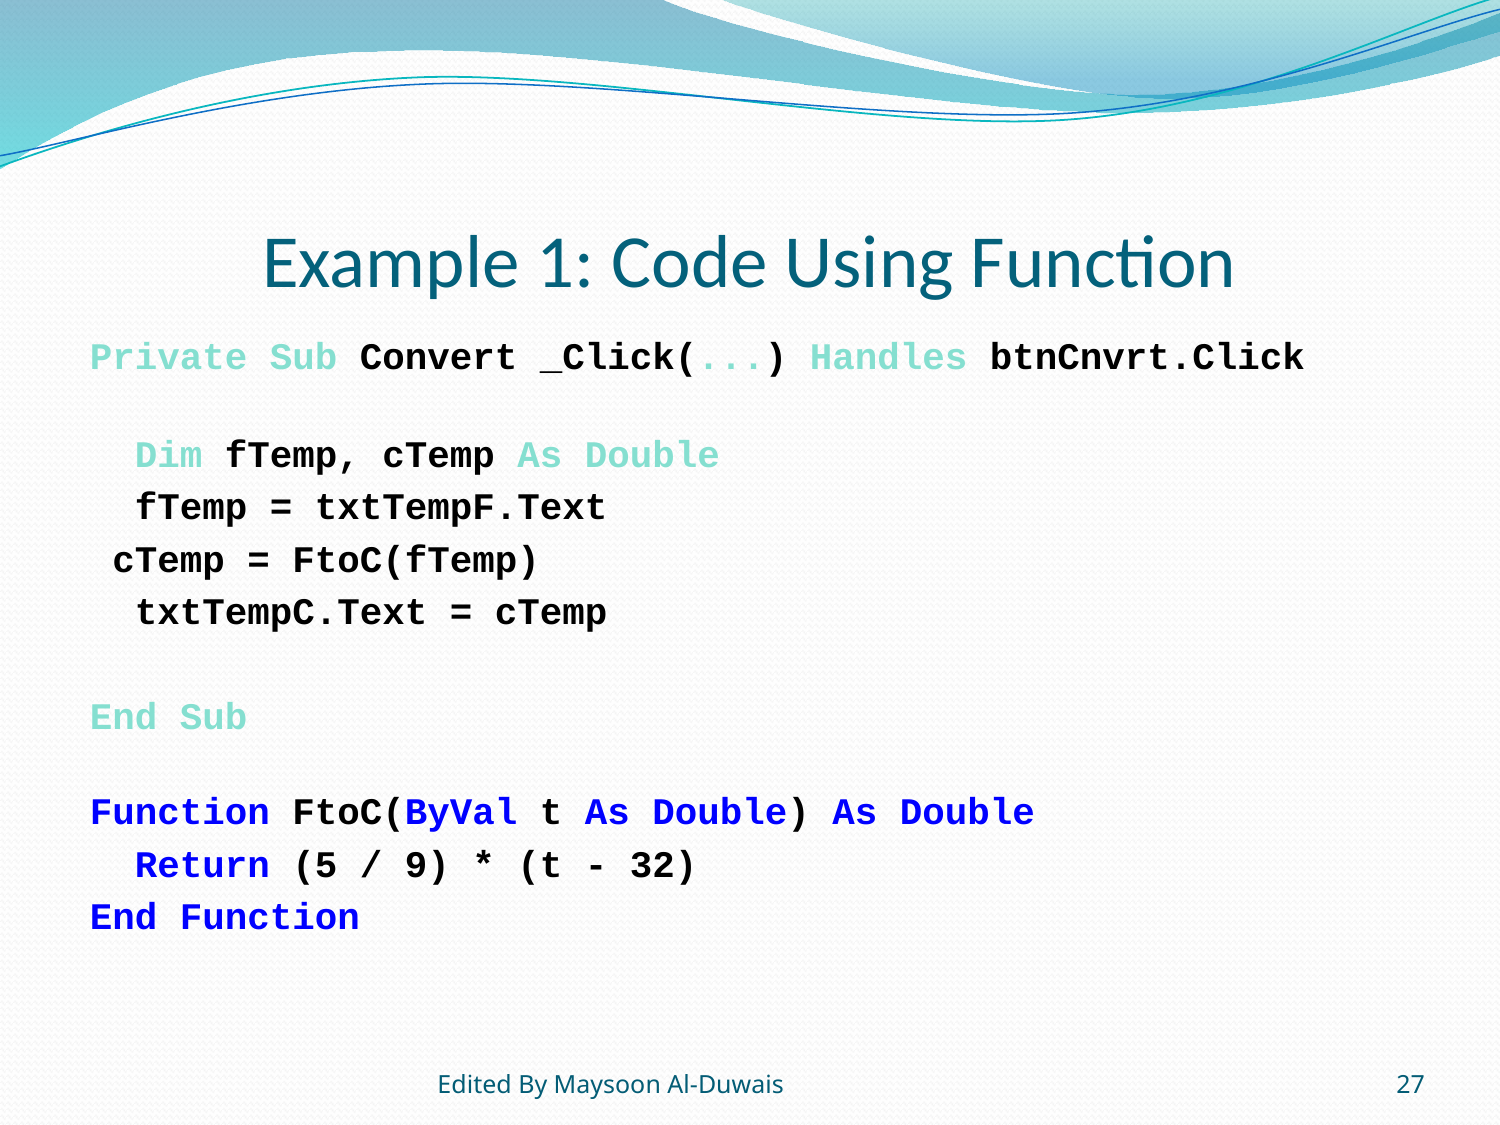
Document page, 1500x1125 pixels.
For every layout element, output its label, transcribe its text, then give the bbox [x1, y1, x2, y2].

footer Edited By Maysoon Al-Duwais [437, 1042, 988, 1103]
title Example 1: Code Using Function [75, 115, 1425, 303]
list Private Sub Convert _Click(...) Handles btnCnvrt.Click Dim fTemp, cTemp As Double fTemp = txtTempF.Text cTemp = FtoC(fTemp) txtTempC.Text = cTemp End Sub Function FtoC(ByVal t As Double) As Double Return (5 / 9) * (t - 32) End Function [75, 324, 1469, 1006]
slide_number 27 [1299, 1042, 1425, 1103]
